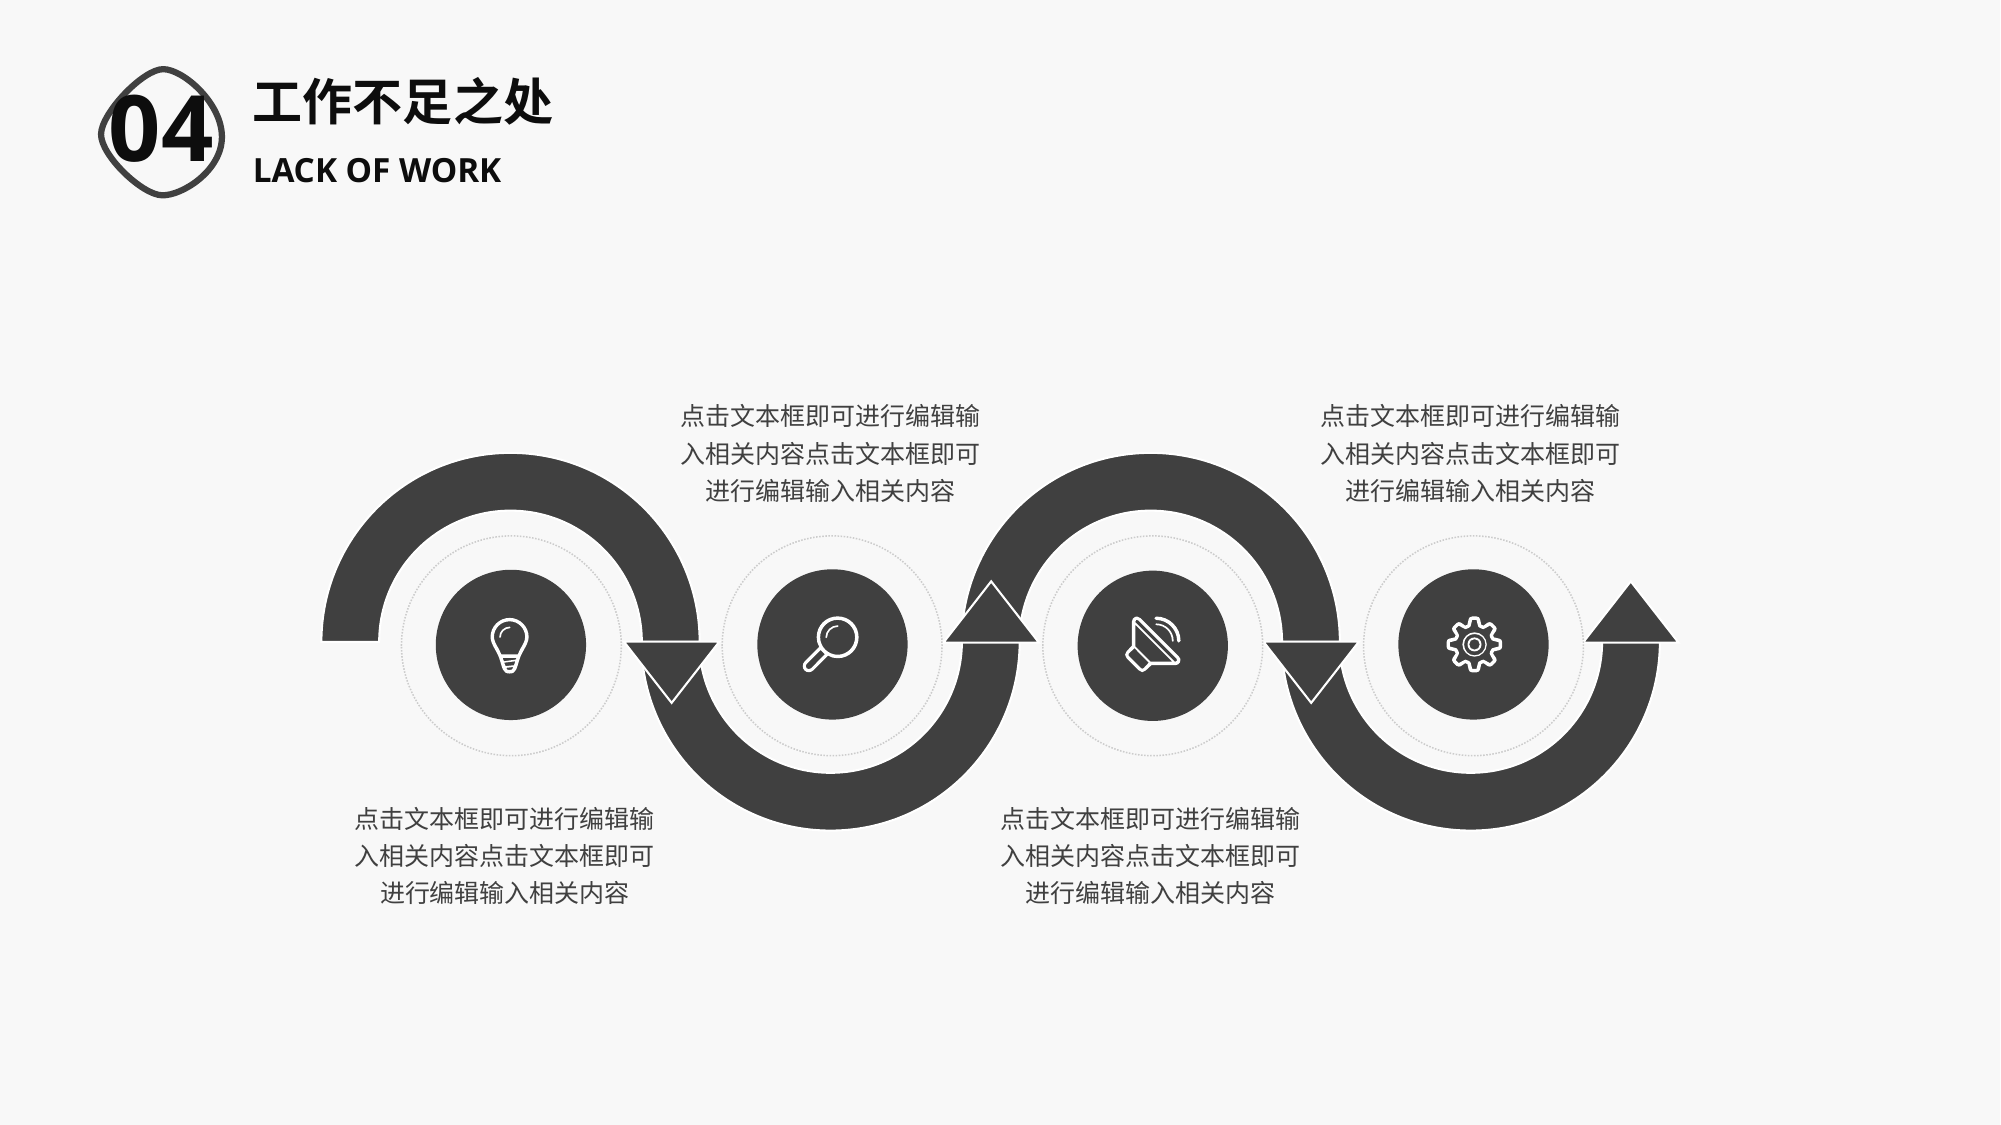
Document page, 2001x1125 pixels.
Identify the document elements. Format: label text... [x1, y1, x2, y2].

text_box 点击文本框即可进行编辑输入相关内容点击文本框即可进行编辑输入相关内容 [1298, 385, 1643, 452]
text_box 点击文本框即可进行编辑输入相关内容点击文本框即可进行编辑输入相关内容 [658, 385, 1003, 452]
text_box 点击文本框即可进行编辑输入相关内容点击文本框即可进行编辑输入相关内容 [978, 831, 1323, 916]
text_box LACK OF WORK [238, 141, 1062, 197]
text_box 04 [66, 62, 257, 188]
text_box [321, 452, 1679, 831]
text_box 点击文本框即可进行编辑输入相关内容点击文本框即可进行编辑输入相关内容 [332, 831, 678, 916]
text_box [141, 188, 189, 197]
text_box 工作不足之处 [238, 18, 1052, 139]
